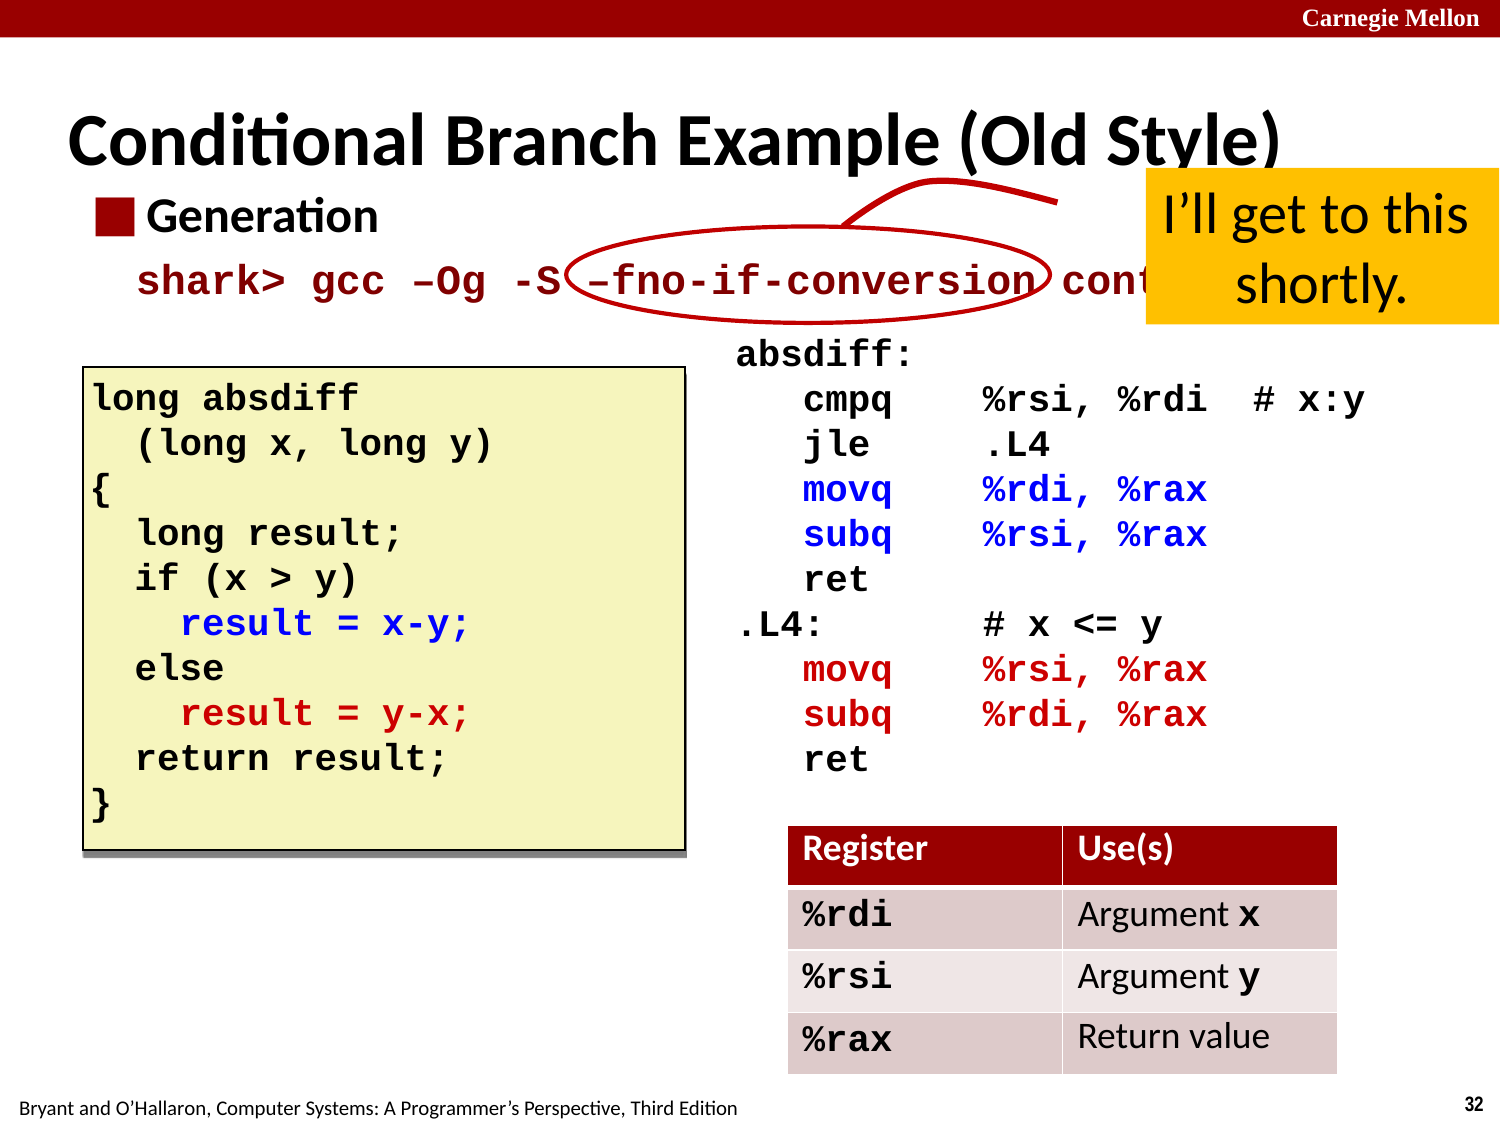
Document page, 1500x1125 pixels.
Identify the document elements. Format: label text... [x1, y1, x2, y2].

text_box long absdiff (long x, long y) { long result; if (x > y) result = x-y; else result = y-x; return result; } [83, 366, 686, 850]
table_cell %rdi [788, 890, 1062, 949]
table_cell Return value [1063, 1013, 1337, 1074]
text_box absdiff: cmpq %rsi, %rdi # x:y jle .L4 movq %rdi, %rax subq %rsi, %rax ret .L4: # x <= y movq %rsi, %rax subq %rdi, %rax ret [729, 332, 1450, 1113]
table_cell Argument x [1063, 890, 1337, 949]
table_header Register [788, 826, 1062, 885]
table_cell Argument y [1063, 951, 1337, 1012]
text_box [565, 167, 1500, 325]
table_header Use(s) [1063, 826, 1337, 885]
table_cell %rsi [788, 951, 1062, 1012]
title Conditional Branch Example (Old Style) [62, 41, 1438, 230]
list Generation shark> gcc –Og -S –fno-if-conversion control.c [75, 174, 1413, 346]
table_cell %rax [788, 1013, 1062, 1074]
